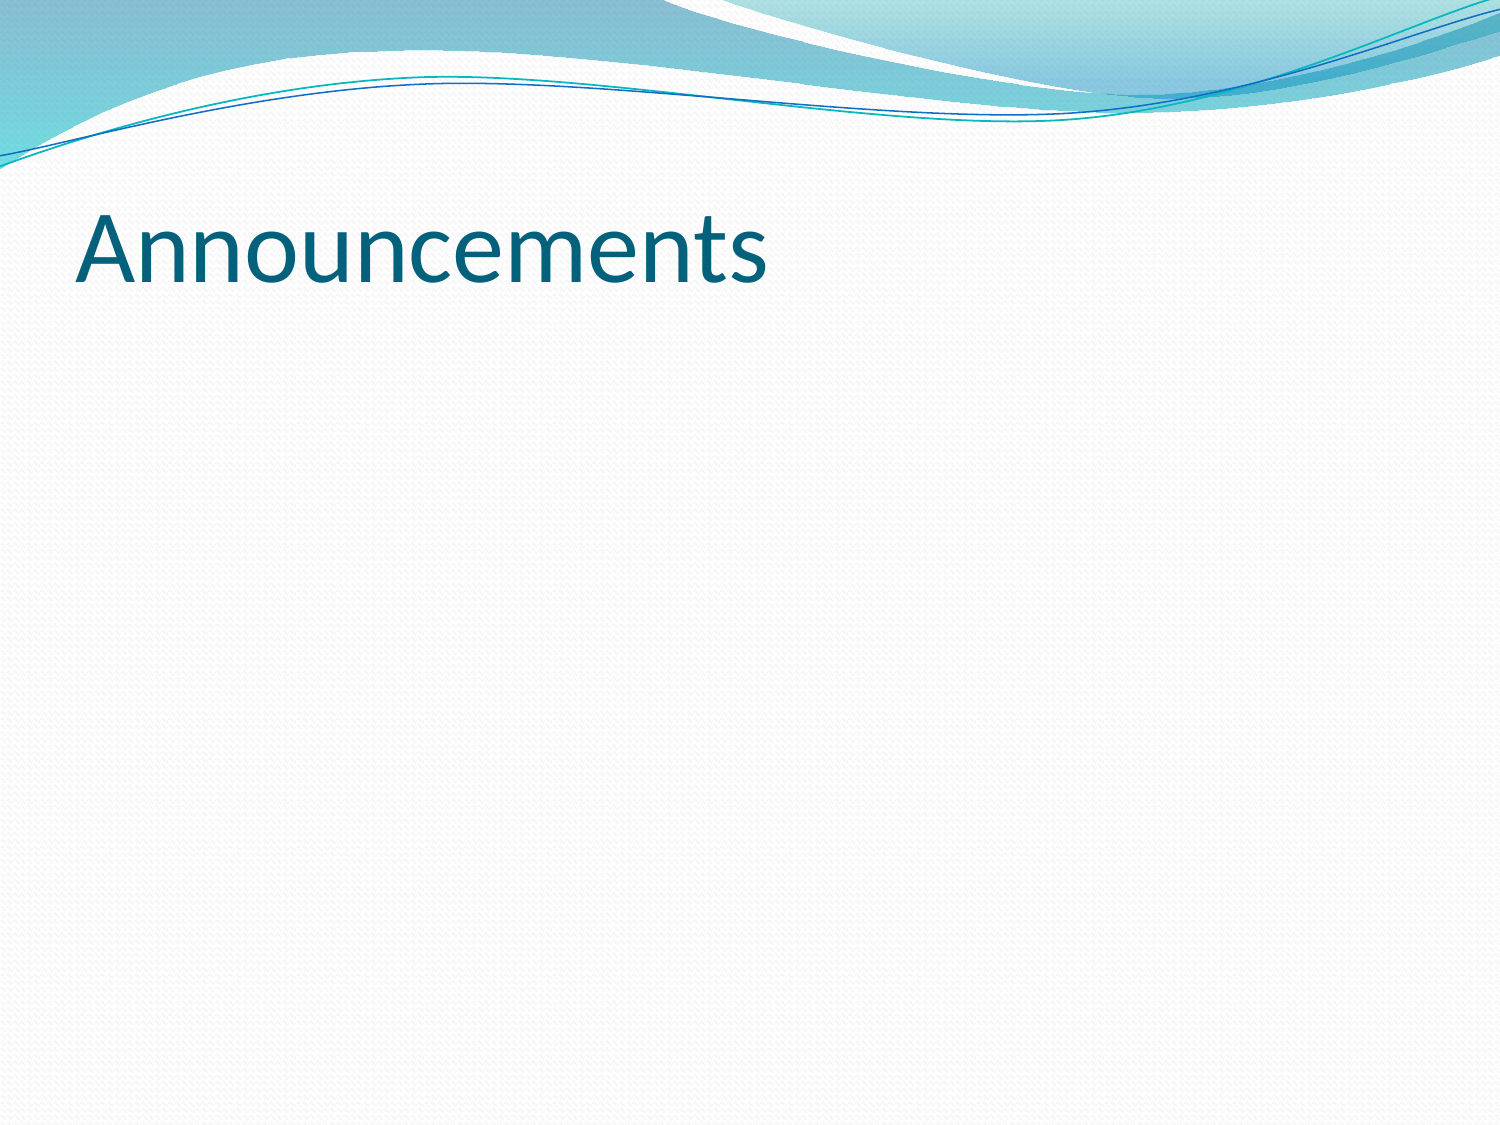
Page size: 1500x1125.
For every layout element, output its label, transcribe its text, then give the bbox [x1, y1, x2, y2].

title Announcements [75, 115, 1425, 303]
